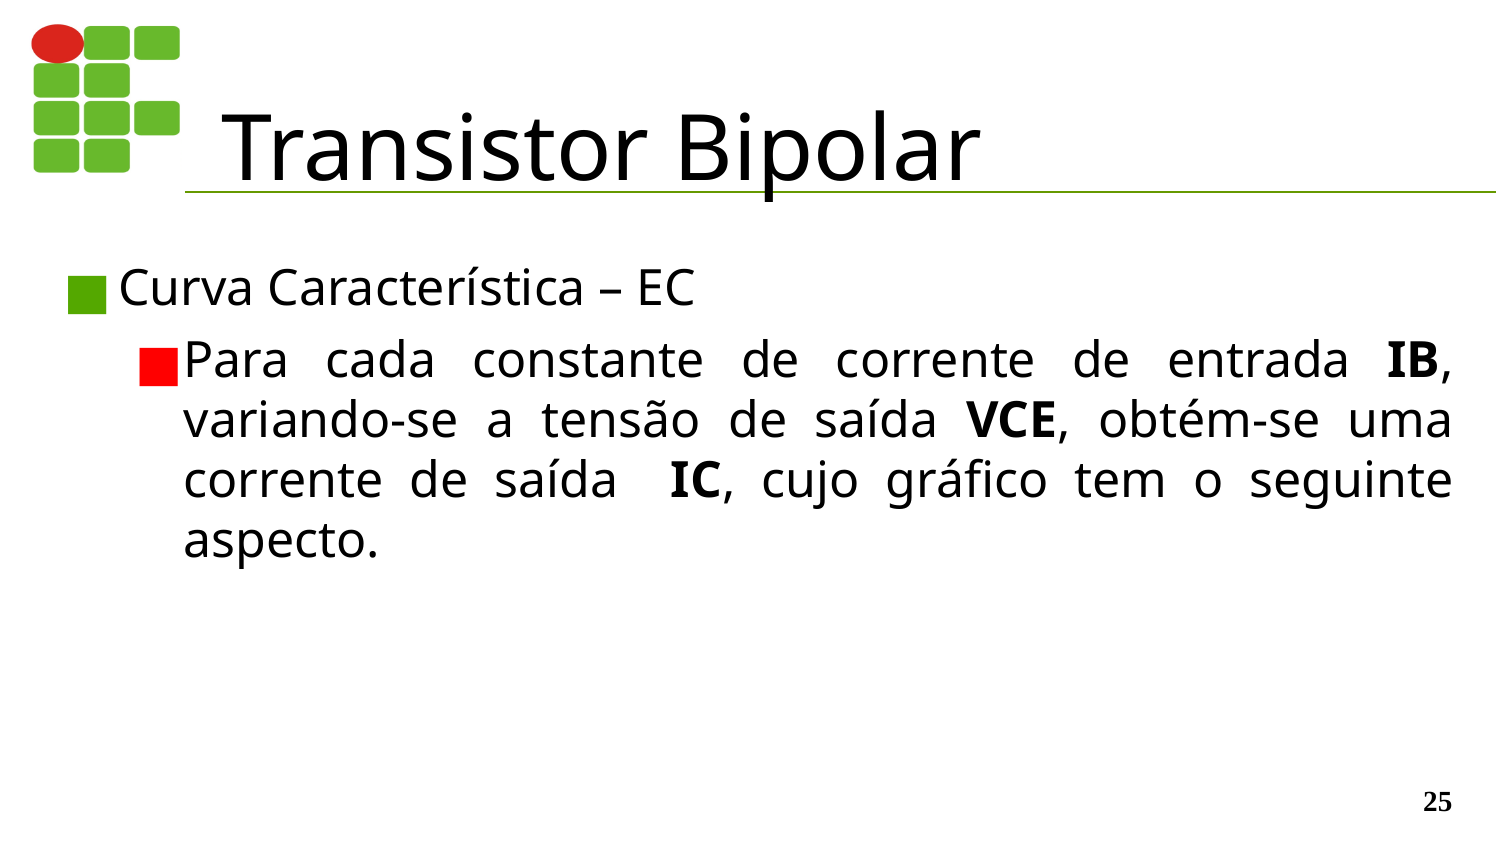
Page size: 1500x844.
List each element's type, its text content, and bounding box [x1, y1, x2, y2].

title Transistor Bipolar [206, 26, 1468, 207]
picture [29, 23, 182, 174]
text_box ‹#› [1155, 774, 1468, 825]
list Curva Característica – EC Para cada constante de corrente de entrada IB, variando-se a tensão de saída VCE, obtém-se uma corrente de saída IC, cujo gráfico tem o seguinte aspecto. [46, 248, 1469, 774]
